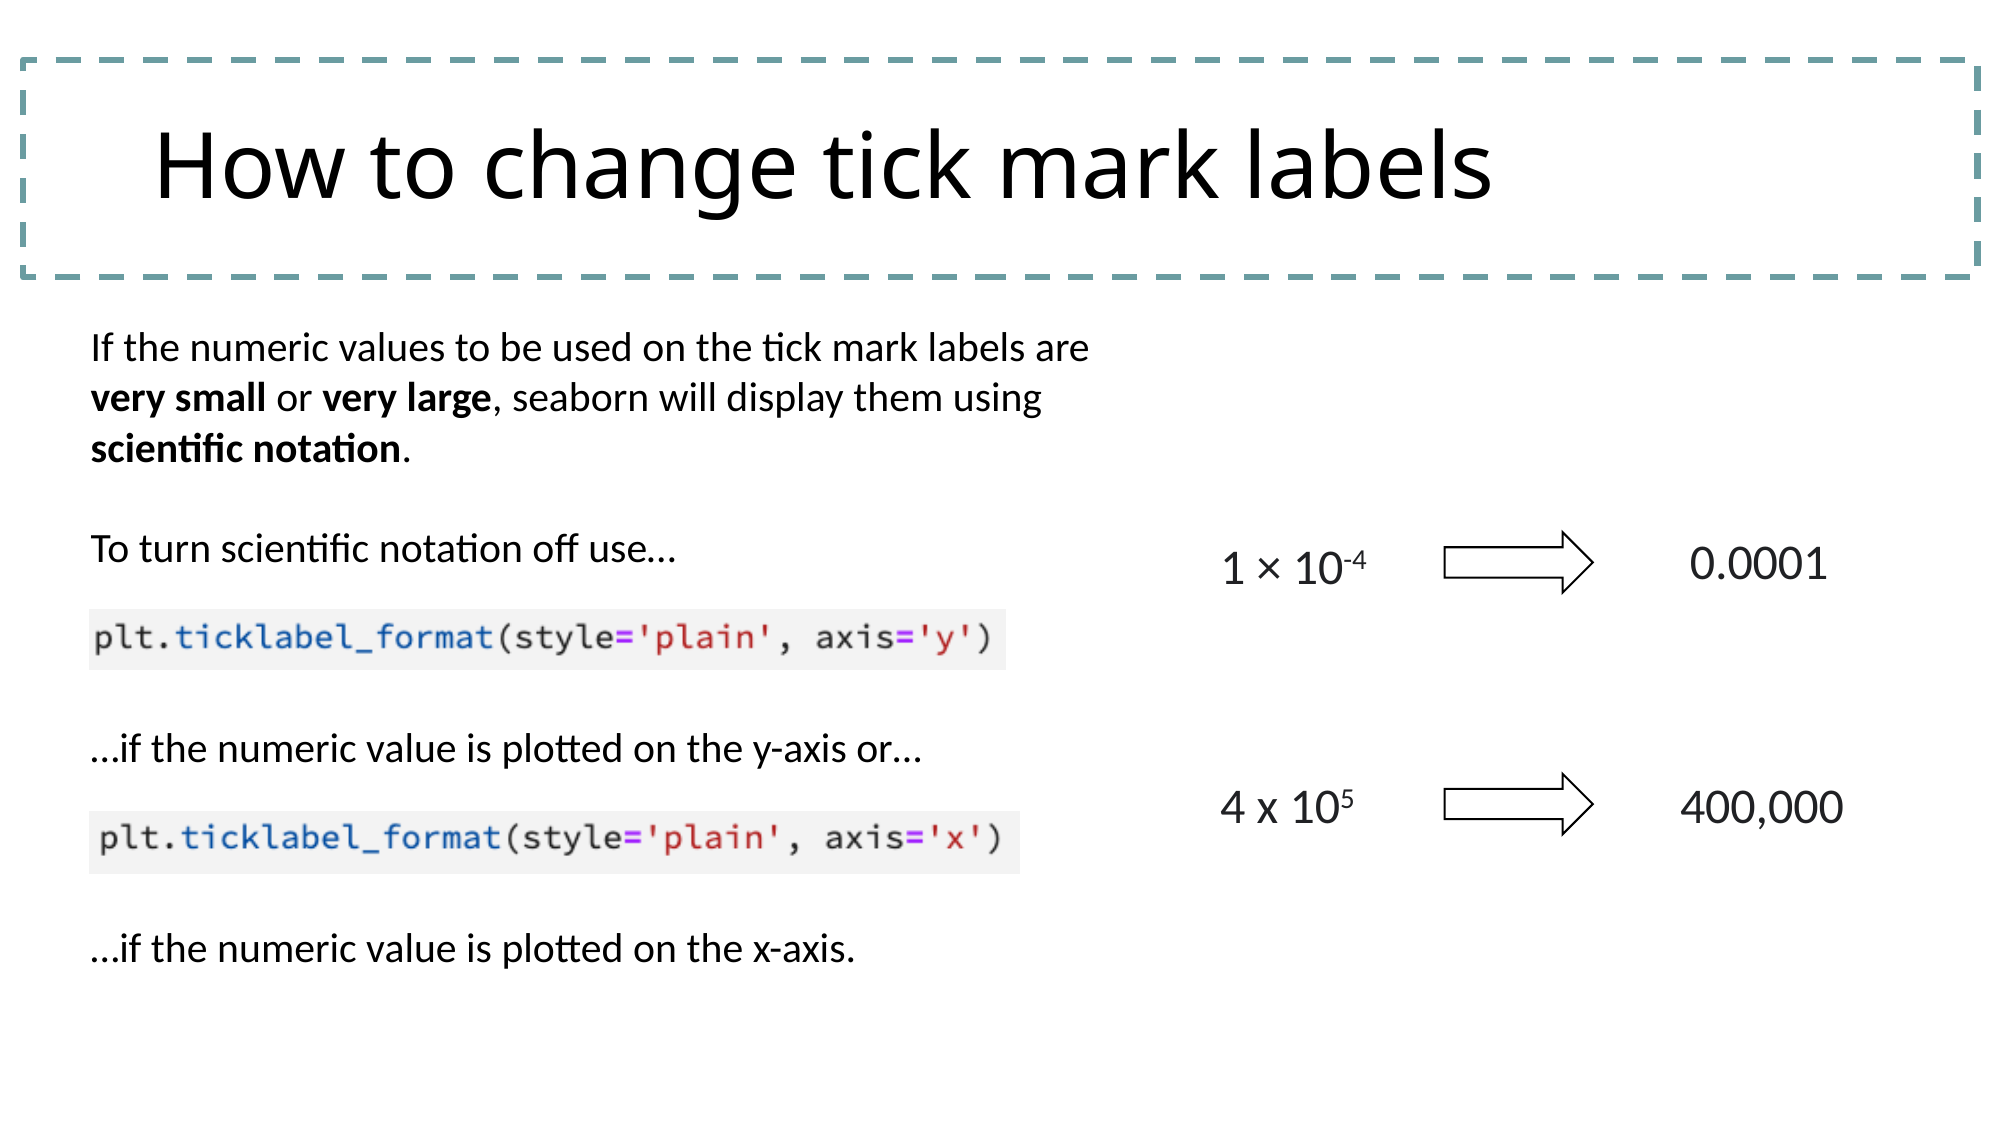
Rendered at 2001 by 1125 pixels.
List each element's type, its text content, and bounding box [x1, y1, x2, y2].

text_box [1443, 529, 1595, 596]
text_box 400,000 [1665, 766, 1960, 841]
picture [89, 810, 1020, 874]
text_box [1443, 771, 1595, 837]
text_box If the numeric values to be used on the tick mark labels are very small or very large, seaborn will display them using scientific notation. To turn scientific notation off use… …if the numeric value is plotted on the y-axis or… …if the numeric value is plotted on the x-axis. [75, 312, 1115, 1078]
title How to change tick mark labels [137, 59, 1863, 278]
text_box 1 × 10-4 [1205, 526, 1393, 602]
text_box 4 x 105 [1205, 766, 1500, 841]
picture [89, 609, 1006, 670]
text_box 0.0001 [1674, 522, 1863, 598]
